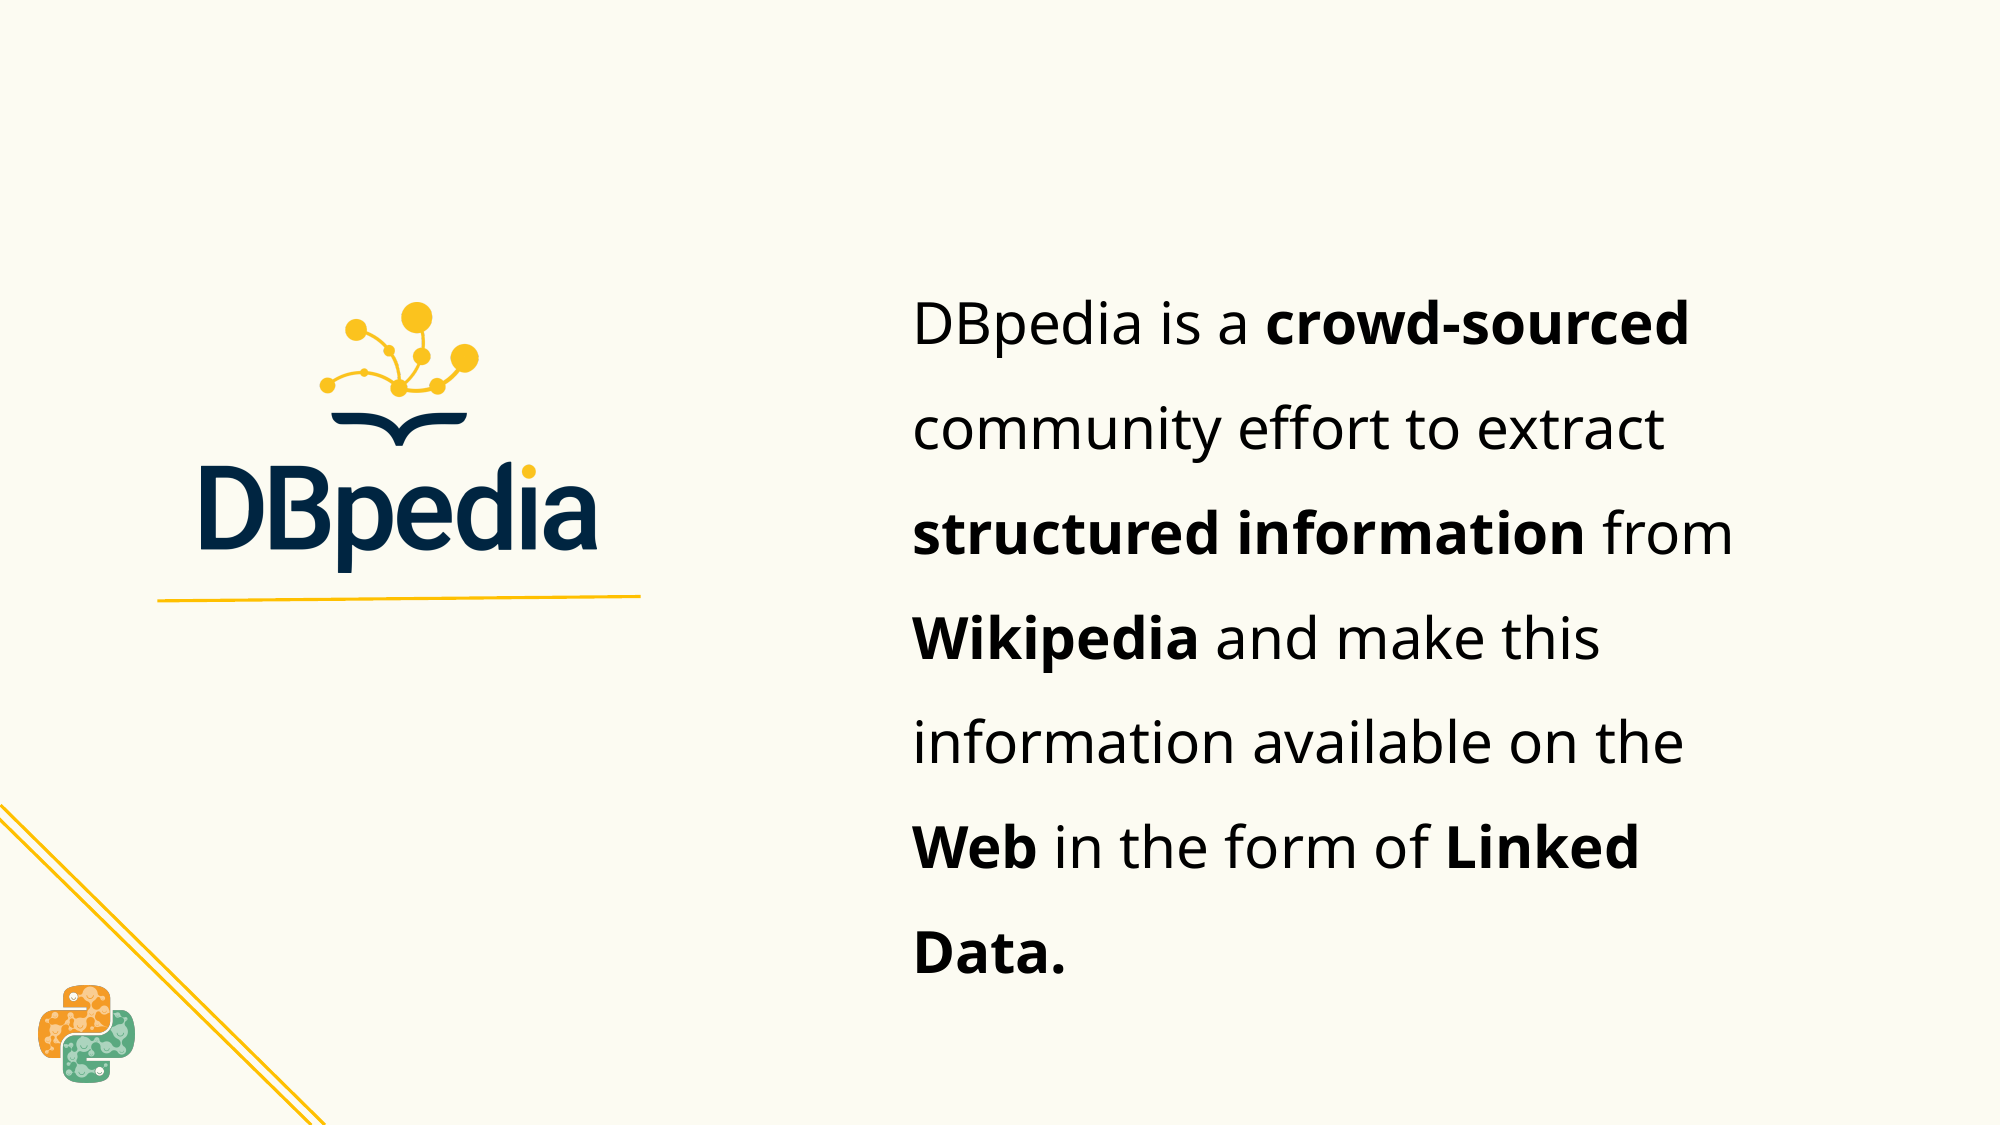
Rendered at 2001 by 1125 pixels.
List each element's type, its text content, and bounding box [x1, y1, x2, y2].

picture [201, 302, 597, 573]
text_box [157, 596, 641, 601]
picture [38, 985, 135, 1083]
text_box DBpedia is a crowd-sourced community effort to extract structured information from Wikipedia and make this information available on the Web in the form of Linked Data. [897, 243, 1822, 993]
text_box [0, 805, 325, 1125]
